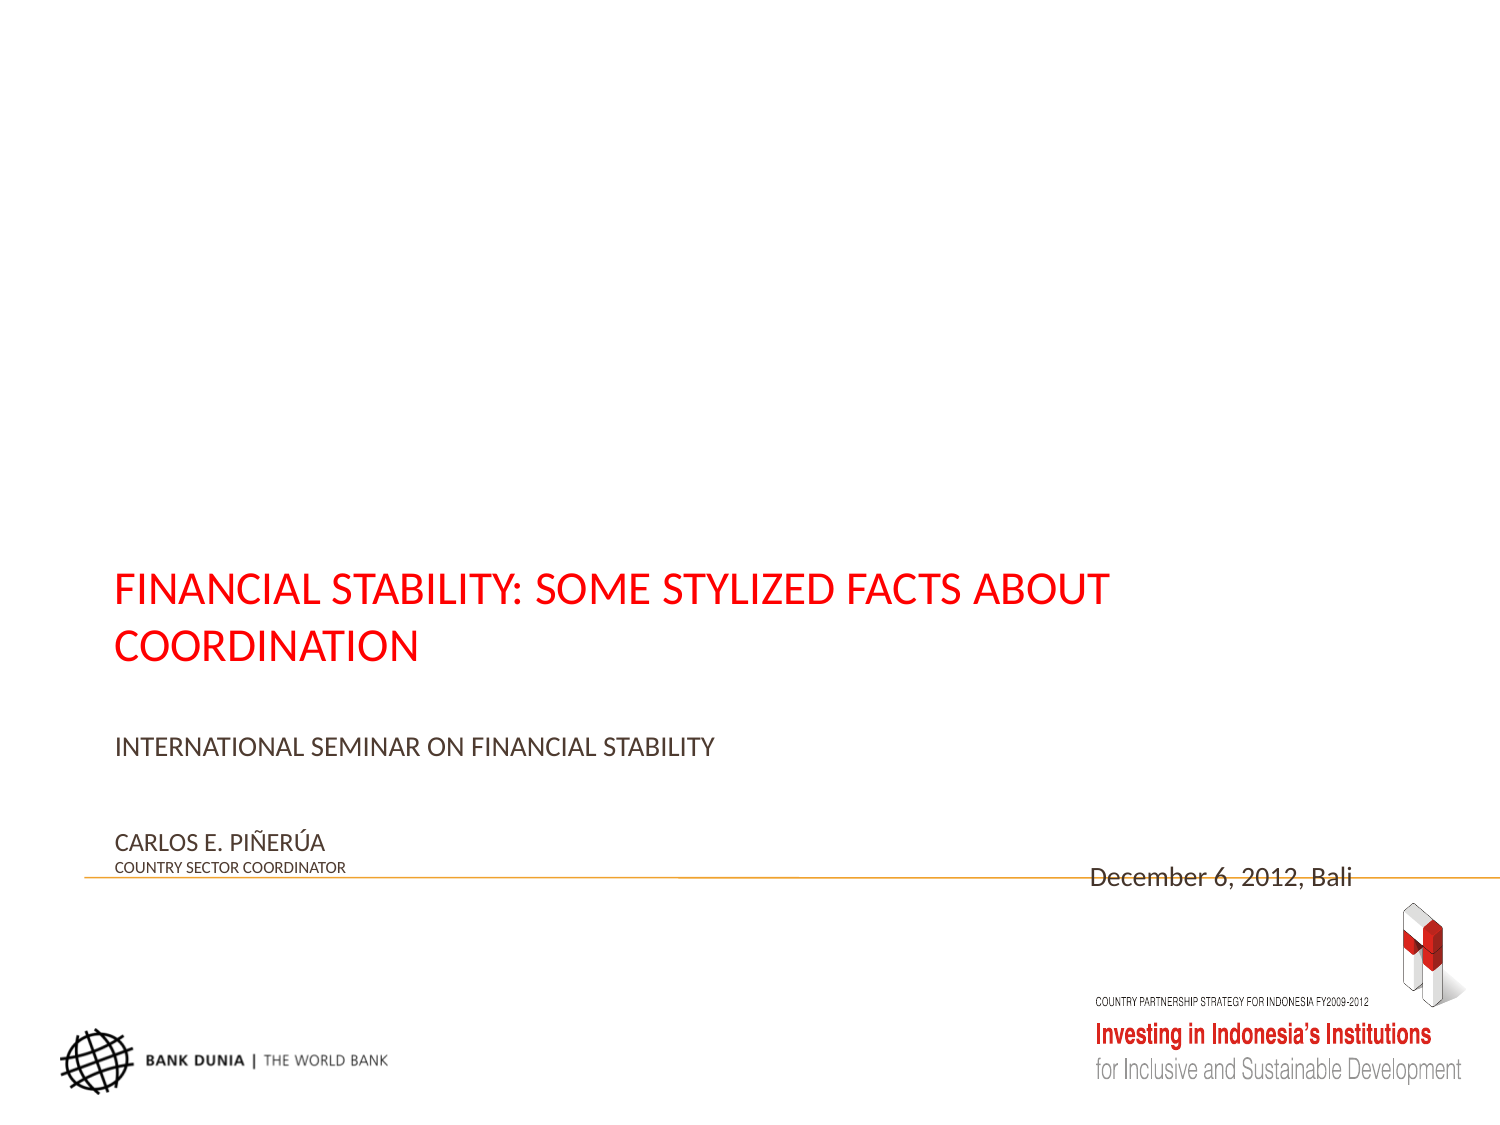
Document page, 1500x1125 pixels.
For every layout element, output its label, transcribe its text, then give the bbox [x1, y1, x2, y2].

text_box [159, 800, 1500, 936]
title financial stability: some stylized facts about coordination International seminar on financial stability Carlos E. Piñerúa country sector coordinator [99, 549, 1438, 888]
picture [60, 1028, 388, 1095]
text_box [1087, 899, 1469, 1095]
